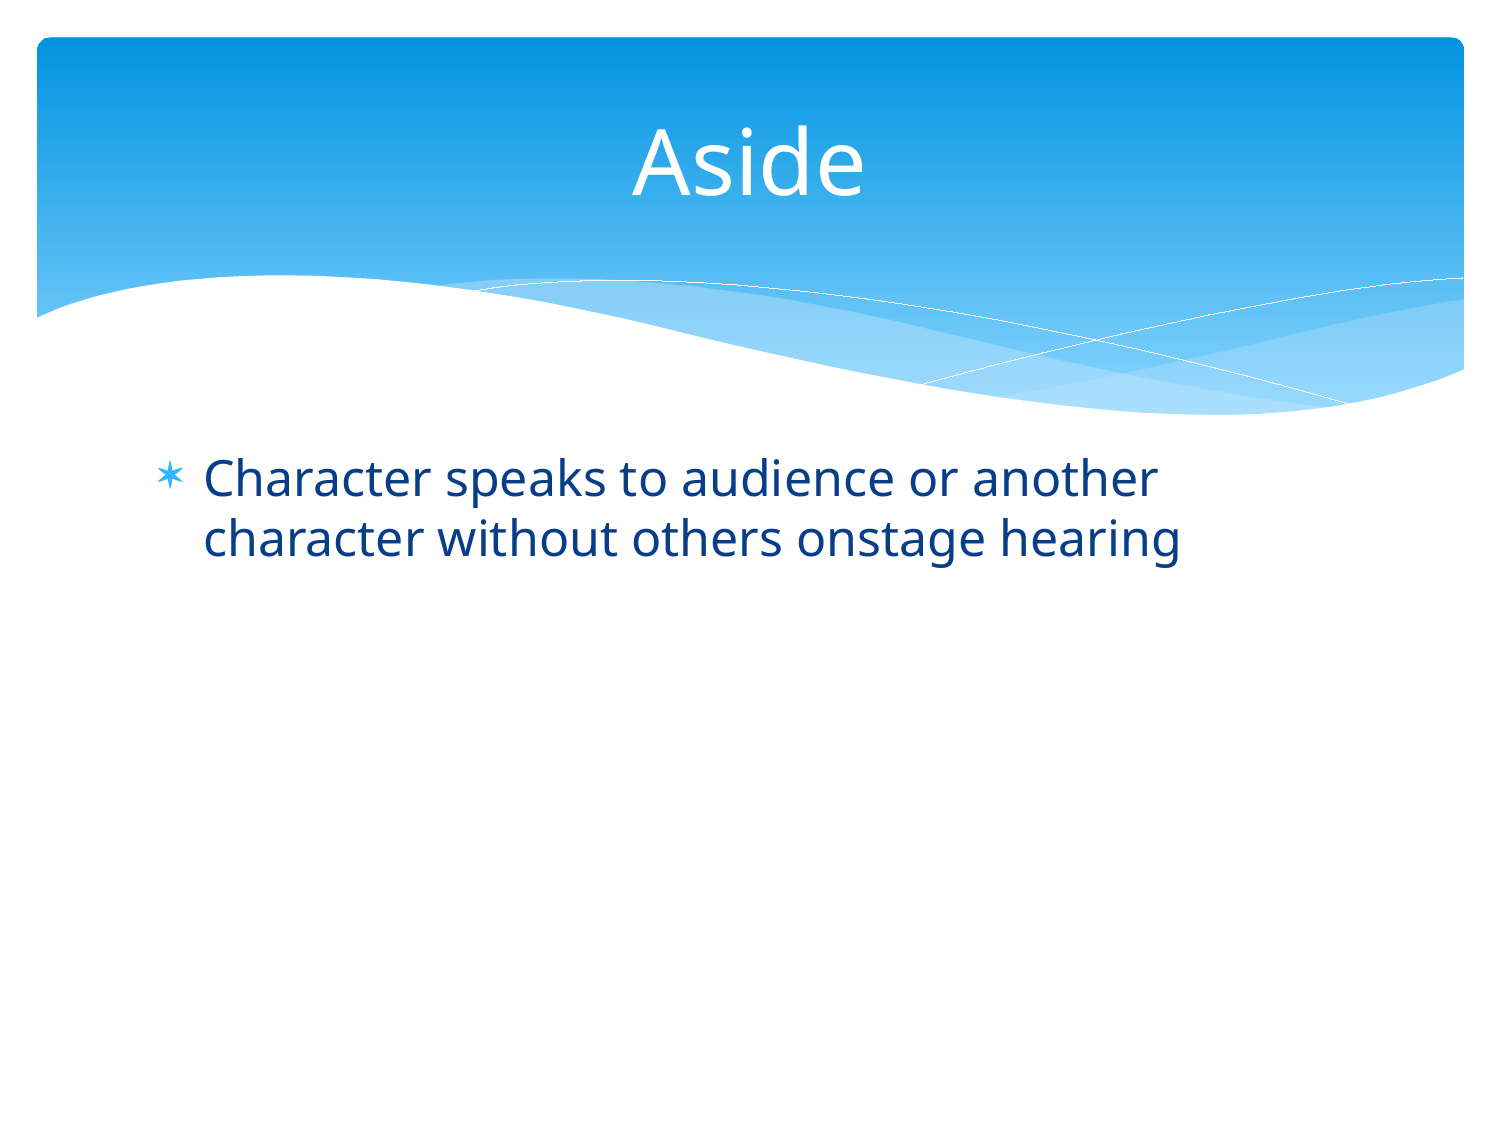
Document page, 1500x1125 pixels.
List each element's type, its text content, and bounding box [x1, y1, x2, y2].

title Aside [75, 55, 1425, 261]
list Character speaks to audience or another character without others onstage hearing [143, 438, 1359, 1005]
